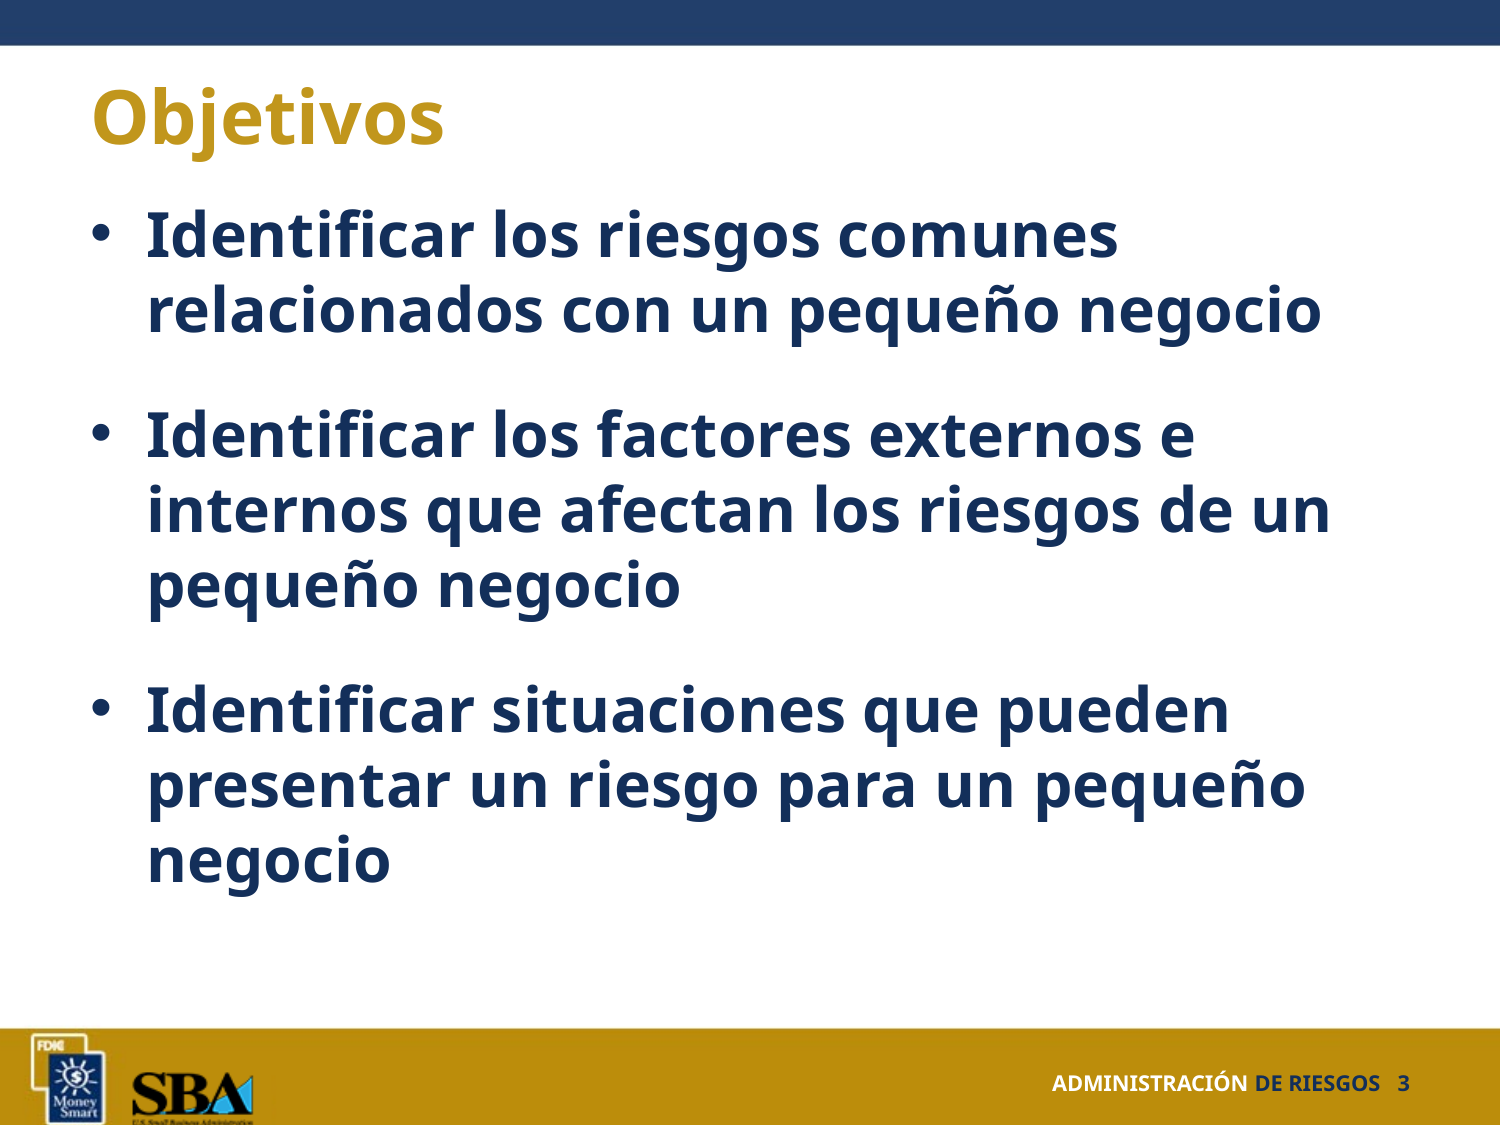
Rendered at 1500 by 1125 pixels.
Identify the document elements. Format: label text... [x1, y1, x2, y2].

list Identificar los riesgos comunes relacionados con un pequeño negocio Identificar los factores externos e internos que afectan los riesgos de un pequeño negocio Identificar situaciones que pueden presentar un riesgo para un pequeño negocio [74, 187, 1426, 888]
title Objetivos [74, 62, 1426, 163]
picture [0, 0, 1500, 1125]
